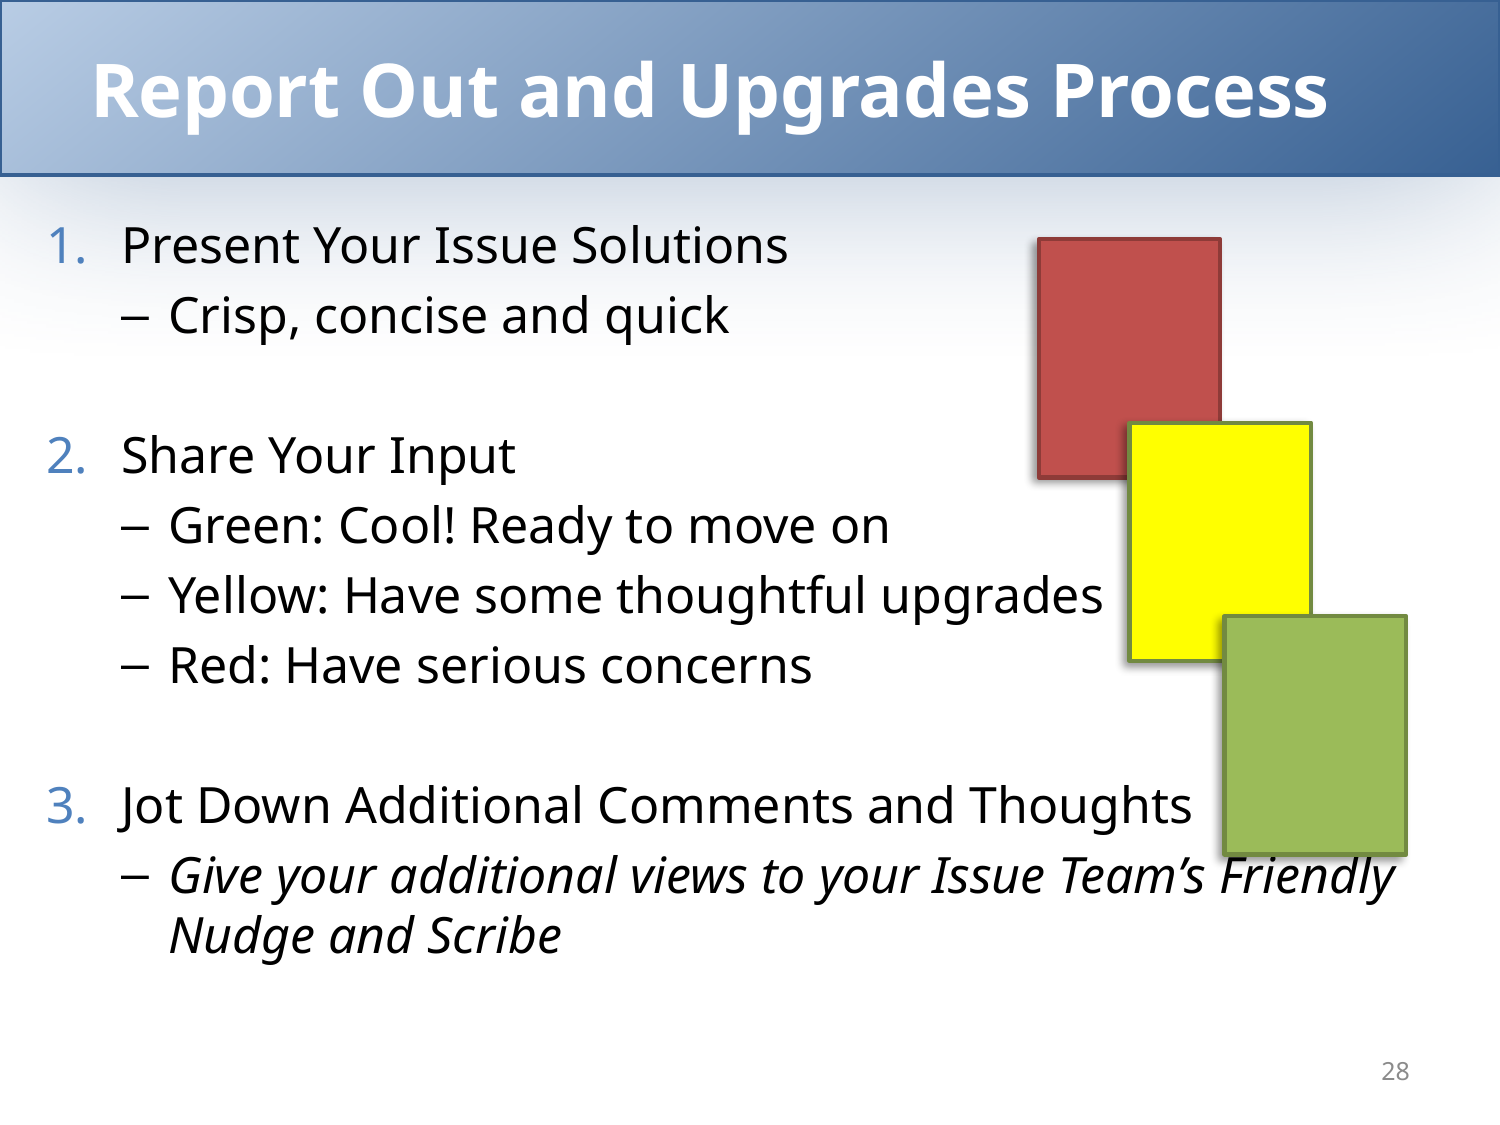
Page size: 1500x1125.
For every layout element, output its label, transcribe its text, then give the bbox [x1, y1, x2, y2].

slide_number 28 [1074, 1042, 1425, 1103]
text_box [1037, 237, 1222, 480]
list Present Your Issue Solutions Crisp, concise and quick Share Your Input Green: Cool! Ready to move on Yellow: Have some thoughtful upgrades Red: Have serious concerns Jot Down Additional Comments and Thoughts Give your additional views to your Issue Team’s Friendly Nudge and Scribe [31, 206, 1440, 1080]
title Report Out and Upgrades Process [75, 0, 1423, 175]
text_box [1127, 421, 1313, 663]
text_box [1222, 614, 1408, 857]
